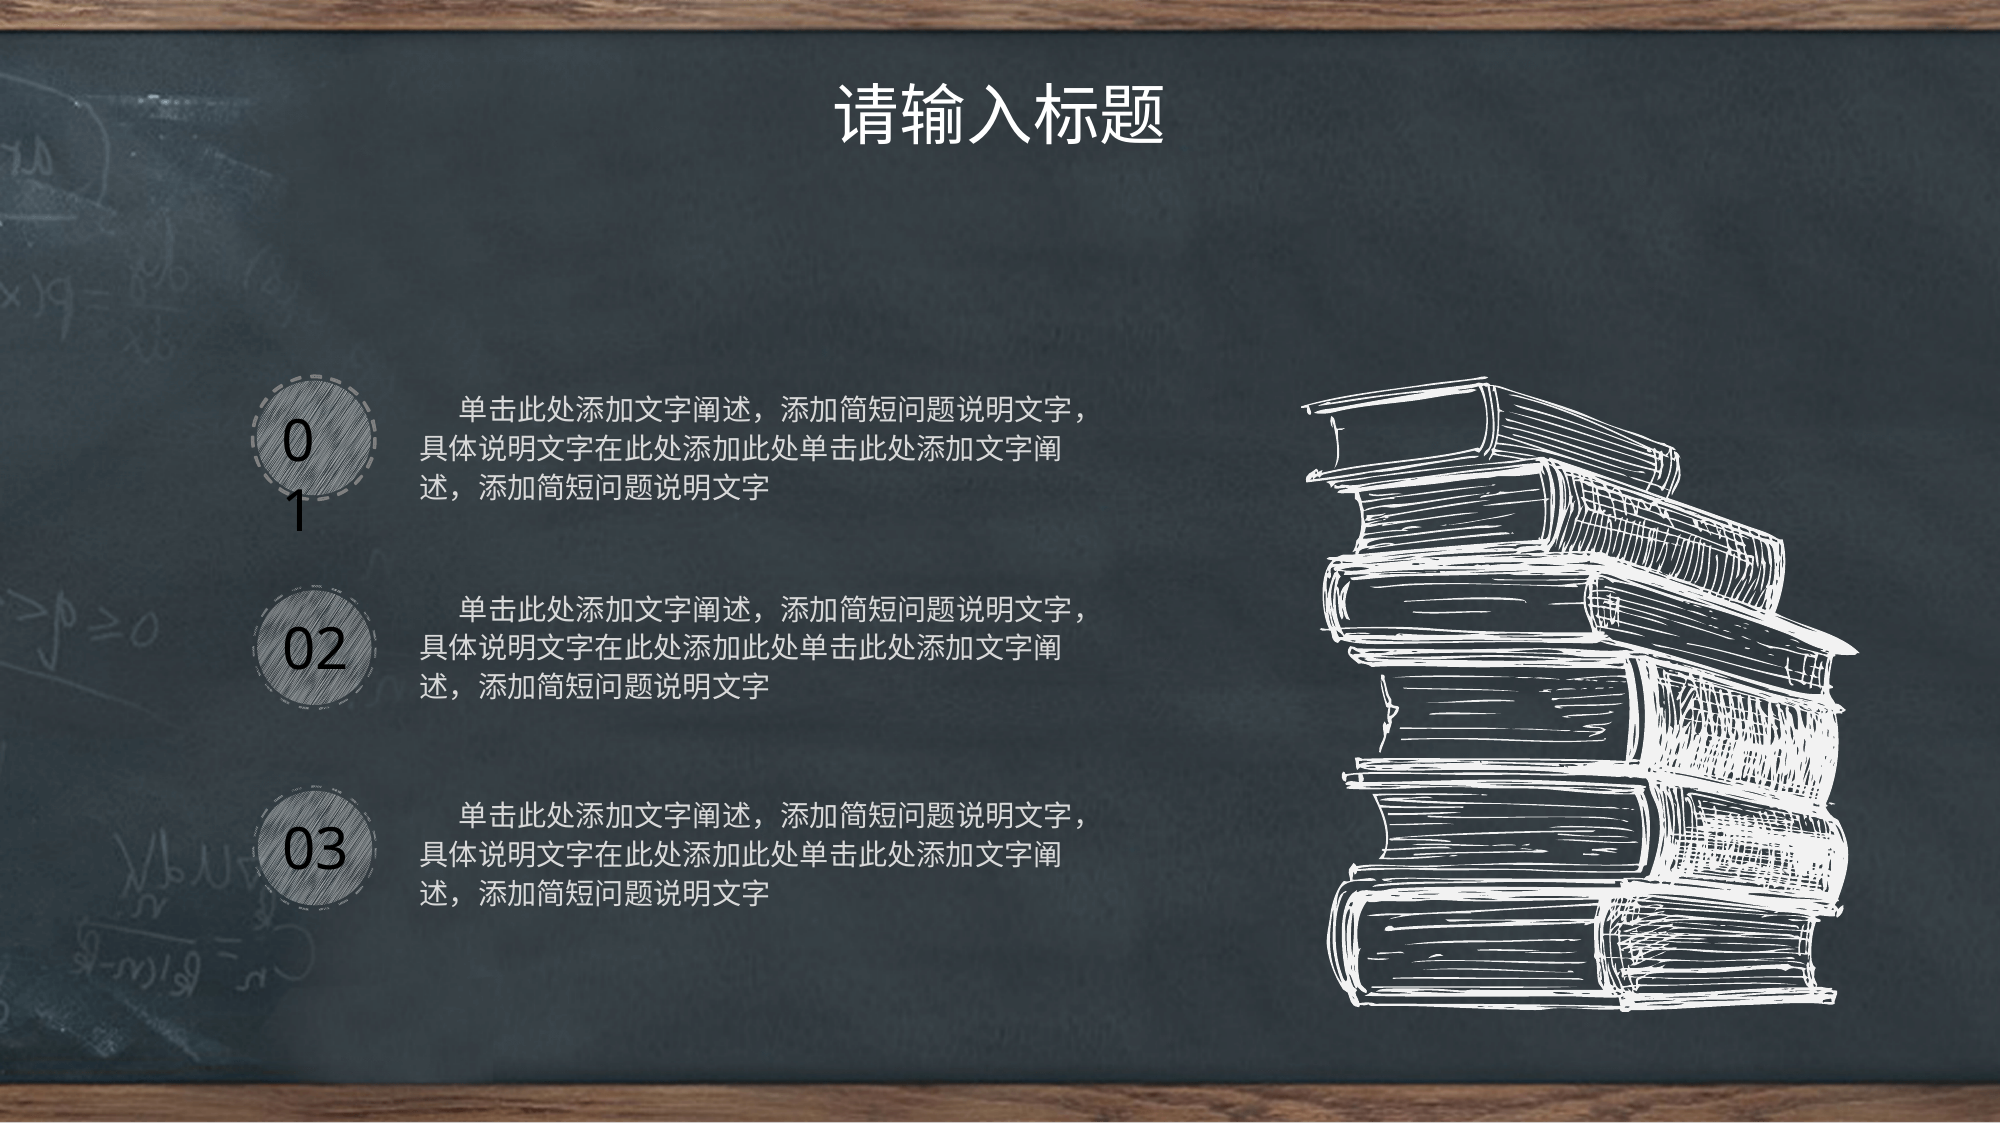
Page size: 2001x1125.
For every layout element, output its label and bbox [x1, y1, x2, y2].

text_box [252, 785, 377, 911]
picture [0, 0, 2000, 1125]
text_box [248, 372, 379, 504]
text_box [252, 584, 388, 710]
text_box [1301, 375, 1860, 1013]
